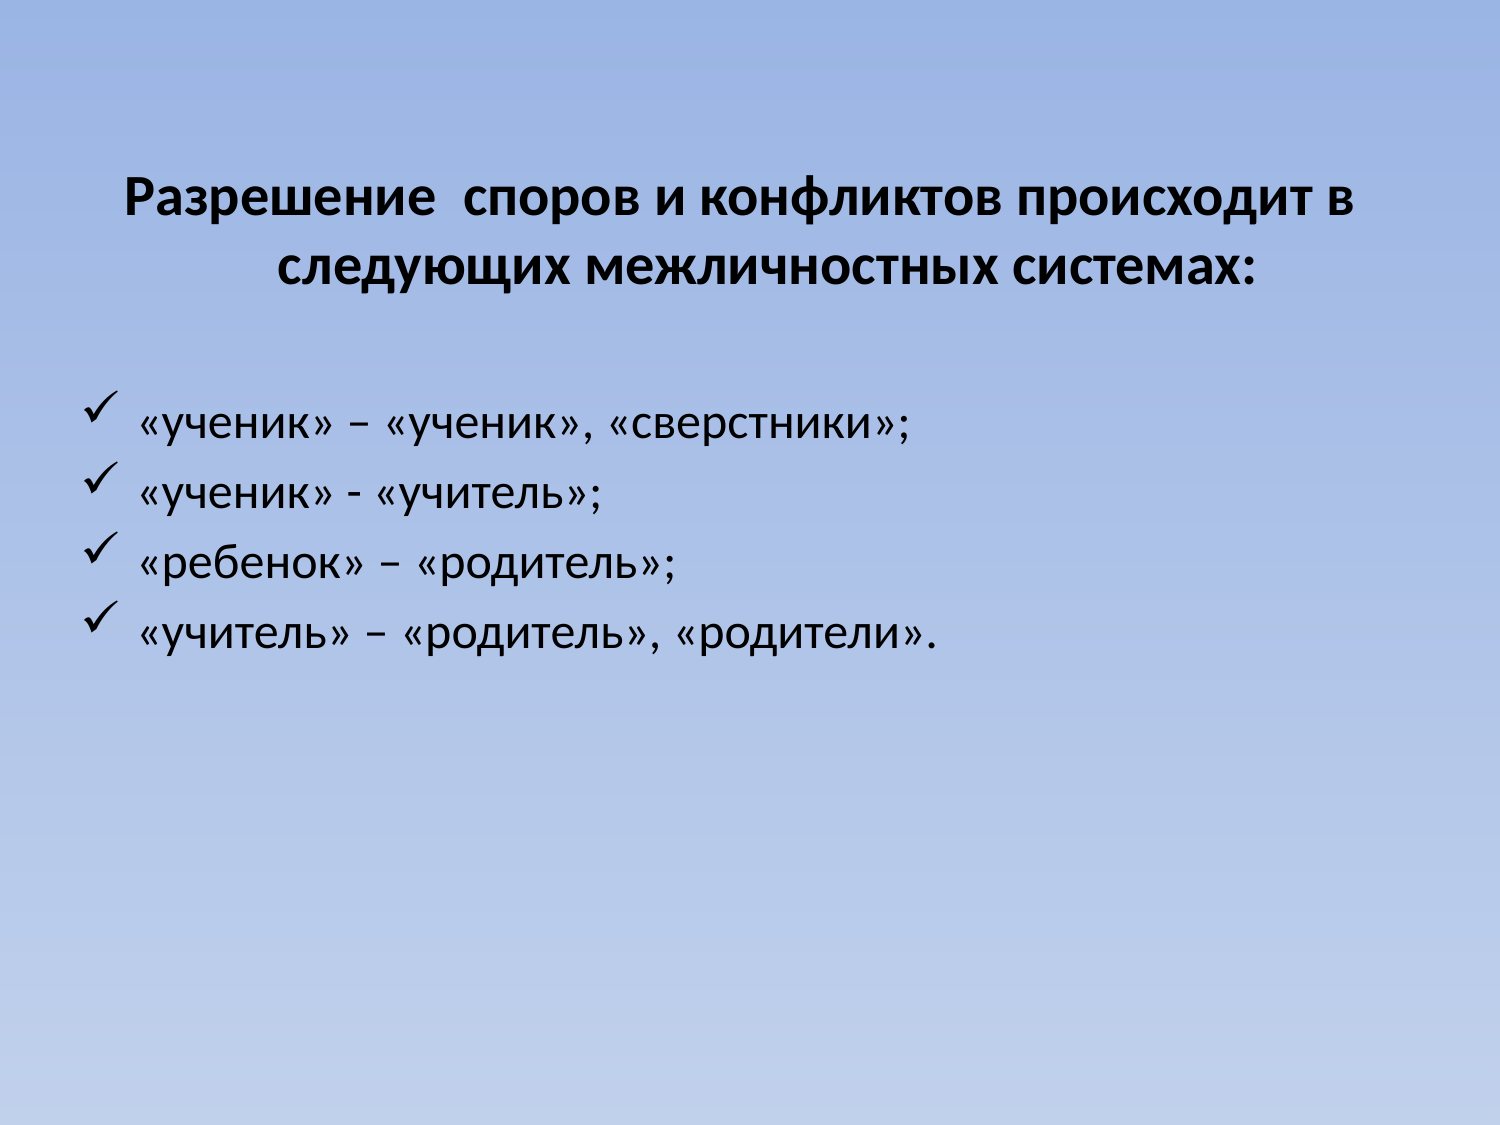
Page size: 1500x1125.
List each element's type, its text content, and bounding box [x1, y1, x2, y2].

list Разрешение споров и конфликтов происходит в следующих межличностных системах: «ученик» – «ученик», «сверстники»; «ученик» - «учитель»; «ребенок» – «родитель»; «учитель» – «родитель», «родители». [64, 149, 1415, 892]
